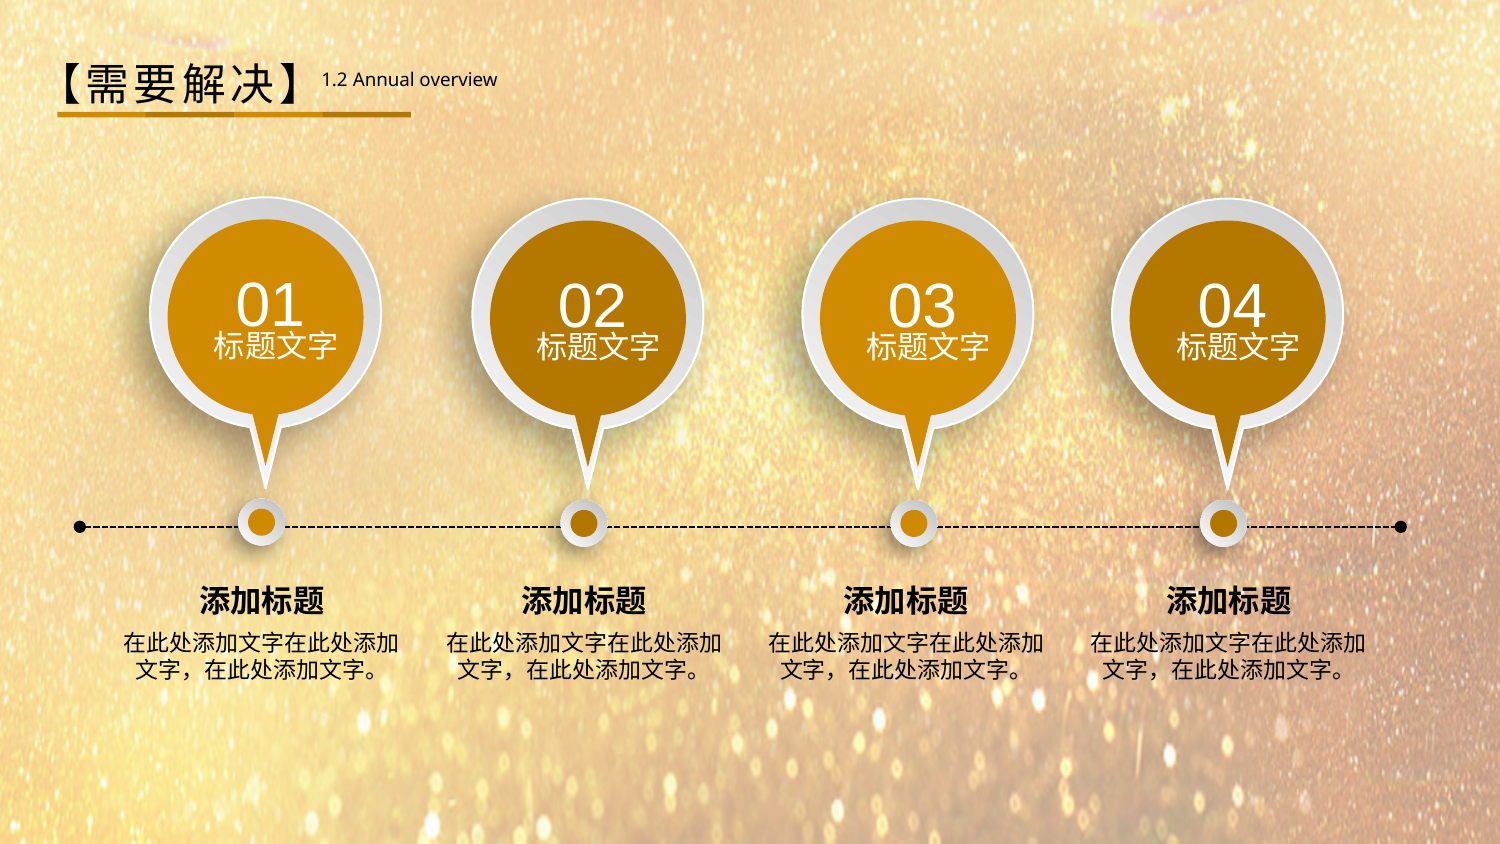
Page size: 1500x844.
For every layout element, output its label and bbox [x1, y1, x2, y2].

text_box [1200, 533, 1248, 547]
text_box [1111, 198, 1346, 490]
text_box [22, 22, 516, 118]
text_box [560, 533, 608, 547]
text_box [101, 575, 1389, 692]
text_box [472, 198, 707, 490]
text_box [802, 198, 1037, 490]
text_box [149, 197, 384, 489]
text_box [890, 533, 938, 547]
text_box [237, 532, 286, 546]
